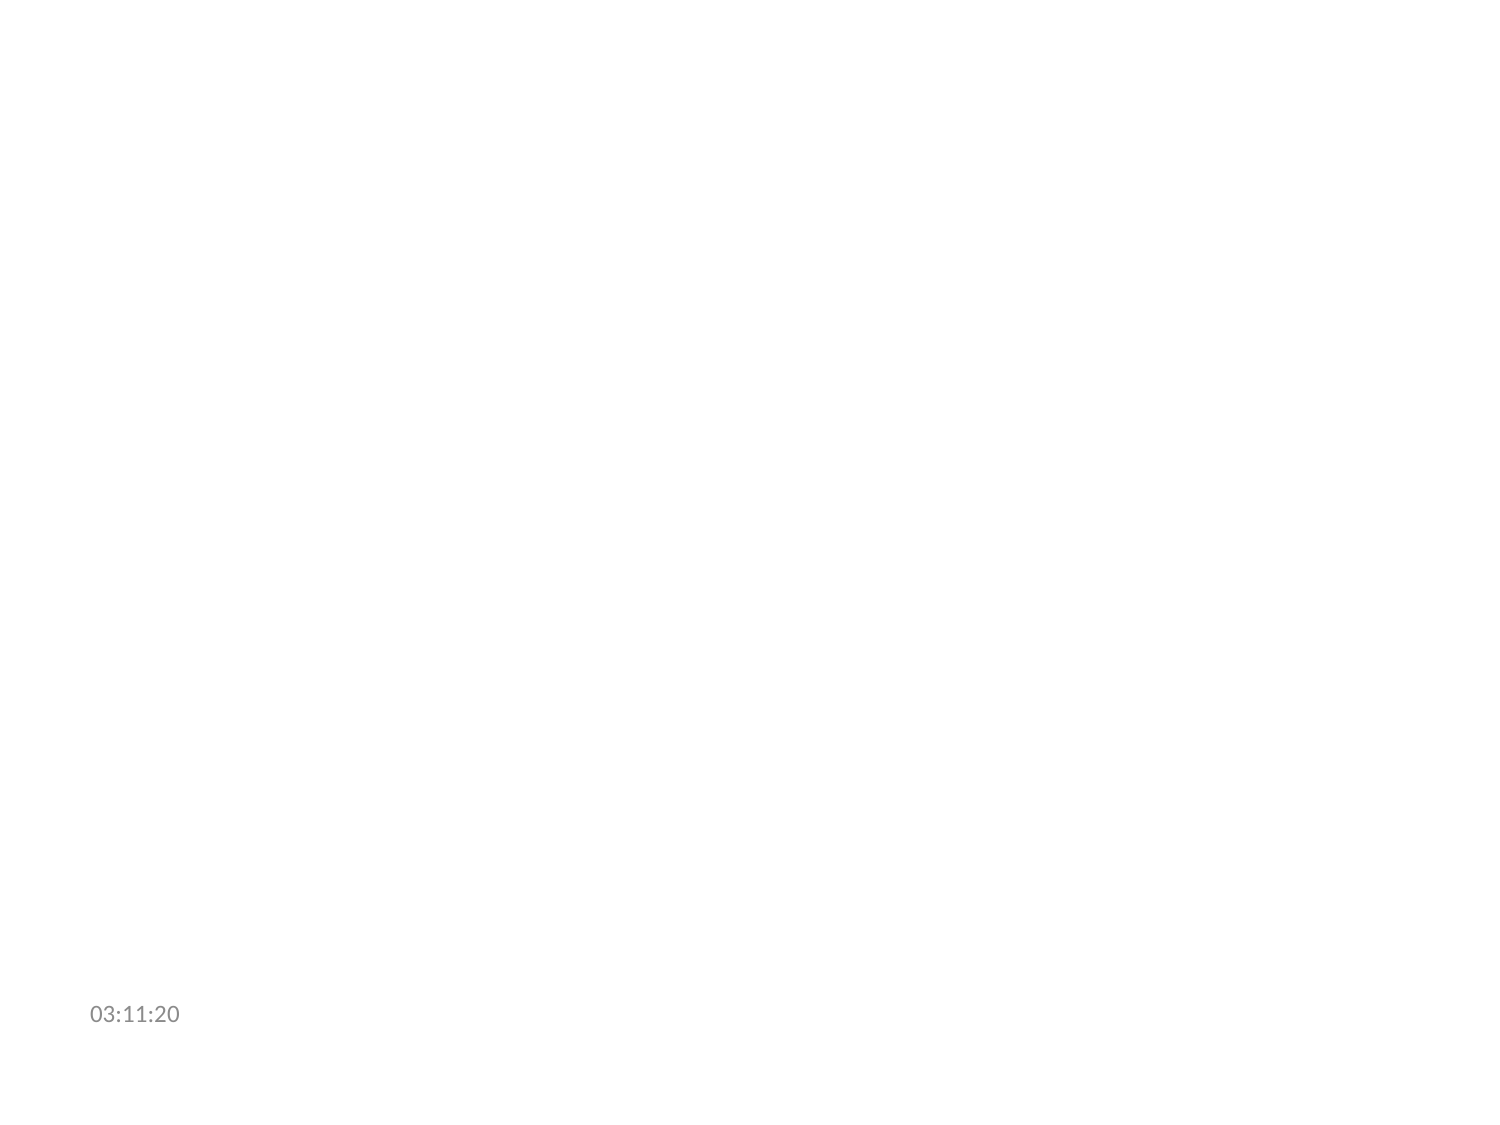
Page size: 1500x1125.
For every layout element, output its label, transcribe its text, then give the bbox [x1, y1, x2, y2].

text_box 15:35:09 [75, 982, 425, 1043]
